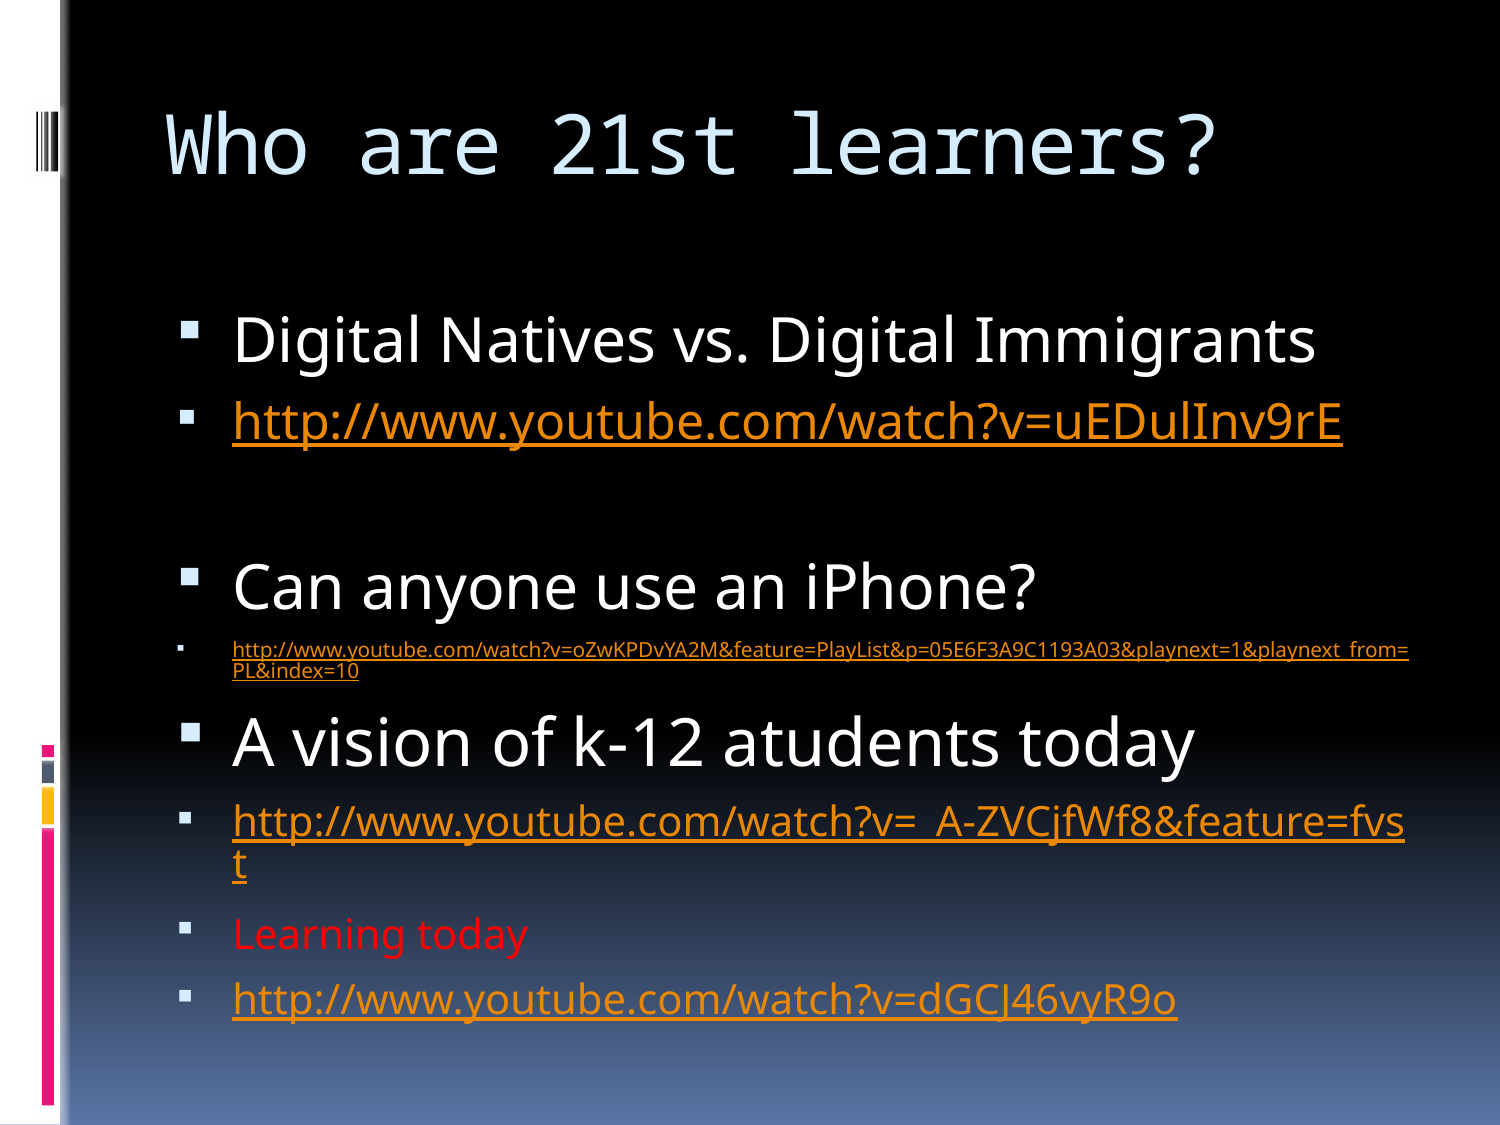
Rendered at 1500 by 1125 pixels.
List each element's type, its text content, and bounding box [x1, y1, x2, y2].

title Who are 21st learners? [150, 83, 1425, 234]
list Digital Natives vs. Digital Immigrants http://www.youtube.com/watch?v=uEDulInv9rE Can anyone use an iPhone? http://www.youtube.com/watch?v=oZwKPDvYA2M&feature=PlayList&p=05E6F3A9C1193A03&playnext=1&playnext_from=PL&index=10 A vision of k-12 atudents today http://www.youtube.com/watch?v=_A-ZVCjfWf8&feature=fvst Learning today http://www.youtube.com/watch?v=dGCJ46vyR9o [150, 292, 1425, 1043]
